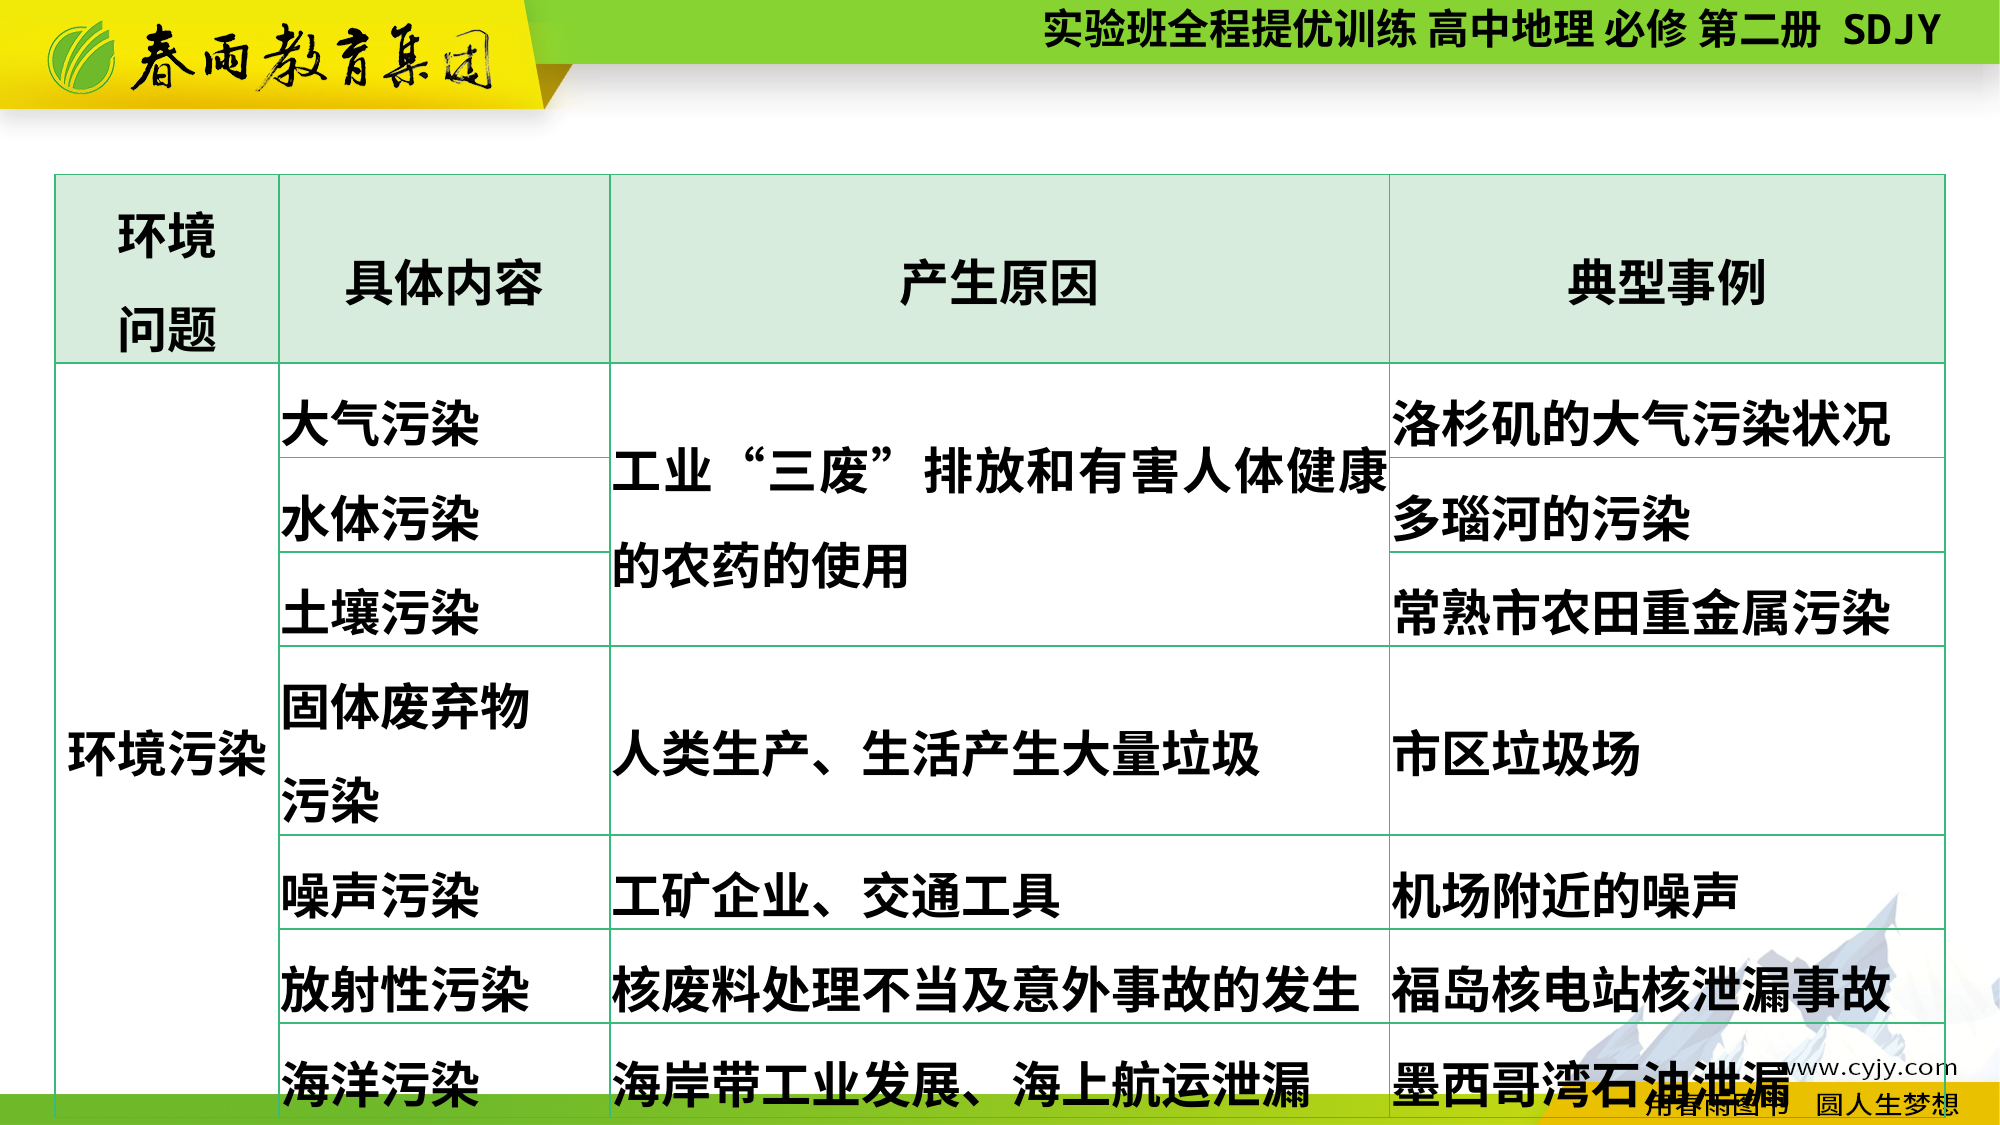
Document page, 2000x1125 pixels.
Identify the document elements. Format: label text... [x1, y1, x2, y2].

table_cell 固体废弃物 污染 [280, 647, 609, 834]
table_cell 常熟市农田重金属污染 [1390, 553, 1944, 645]
picture [0, 0, 2000, 1125]
table_cell 海洋污染 [280, 1024, 609, 1117]
table_header 环境 问题 [56, 175, 278, 362]
table_cell 工业“三废”排放和有害人体健康的农药的使用 [611, 364, 1389, 645]
table_cell 市区垃圾场 [1390, 647, 1944, 834]
table_cell 核废料处理不当及意外事故的发生 [611, 930, 1389, 1022]
table_header 典型事例 [1390, 175, 1944, 362]
table_cell 环境污染 [56, 364, 278, 1117]
table_cell 大气污染 [280, 364, 609, 457]
table_cell 福岛核电站核泄漏事故 [1390, 930, 1944, 1022]
table_header 产生原因 [611, 175, 1389, 362]
table_cell 墨西哥湾石油泄漏 [1390, 1024, 1944, 1117]
table_cell 工矿企业、交通工具 [611, 836, 1389, 928]
table_cell 多瑙河的污染 [1390, 458, 1944, 551]
table_header 具体内容 [280, 175, 609, 362]
table_cell 人类生产、生活产生大量垃圾 [611, 647, 1389, 834]
table_cell 噪声污染 [280, 836, 609, 928]
table_cell 海岸带工业发展、海上航运泄漏 [611, 1024, 1389, 1117]
table_cell 土壤污染 [280, 553, 609, 645]
table_cell 水体污染 [280, 458, 609, 551]
table_cell 洛杉矶的大气污染状况 [1390, 364, 1944, 457]
table_cell 机场附近的噪声 [1390, 836, 1944, 928]
table_cell 放射性污染 [280, 930, 609, 1022]
